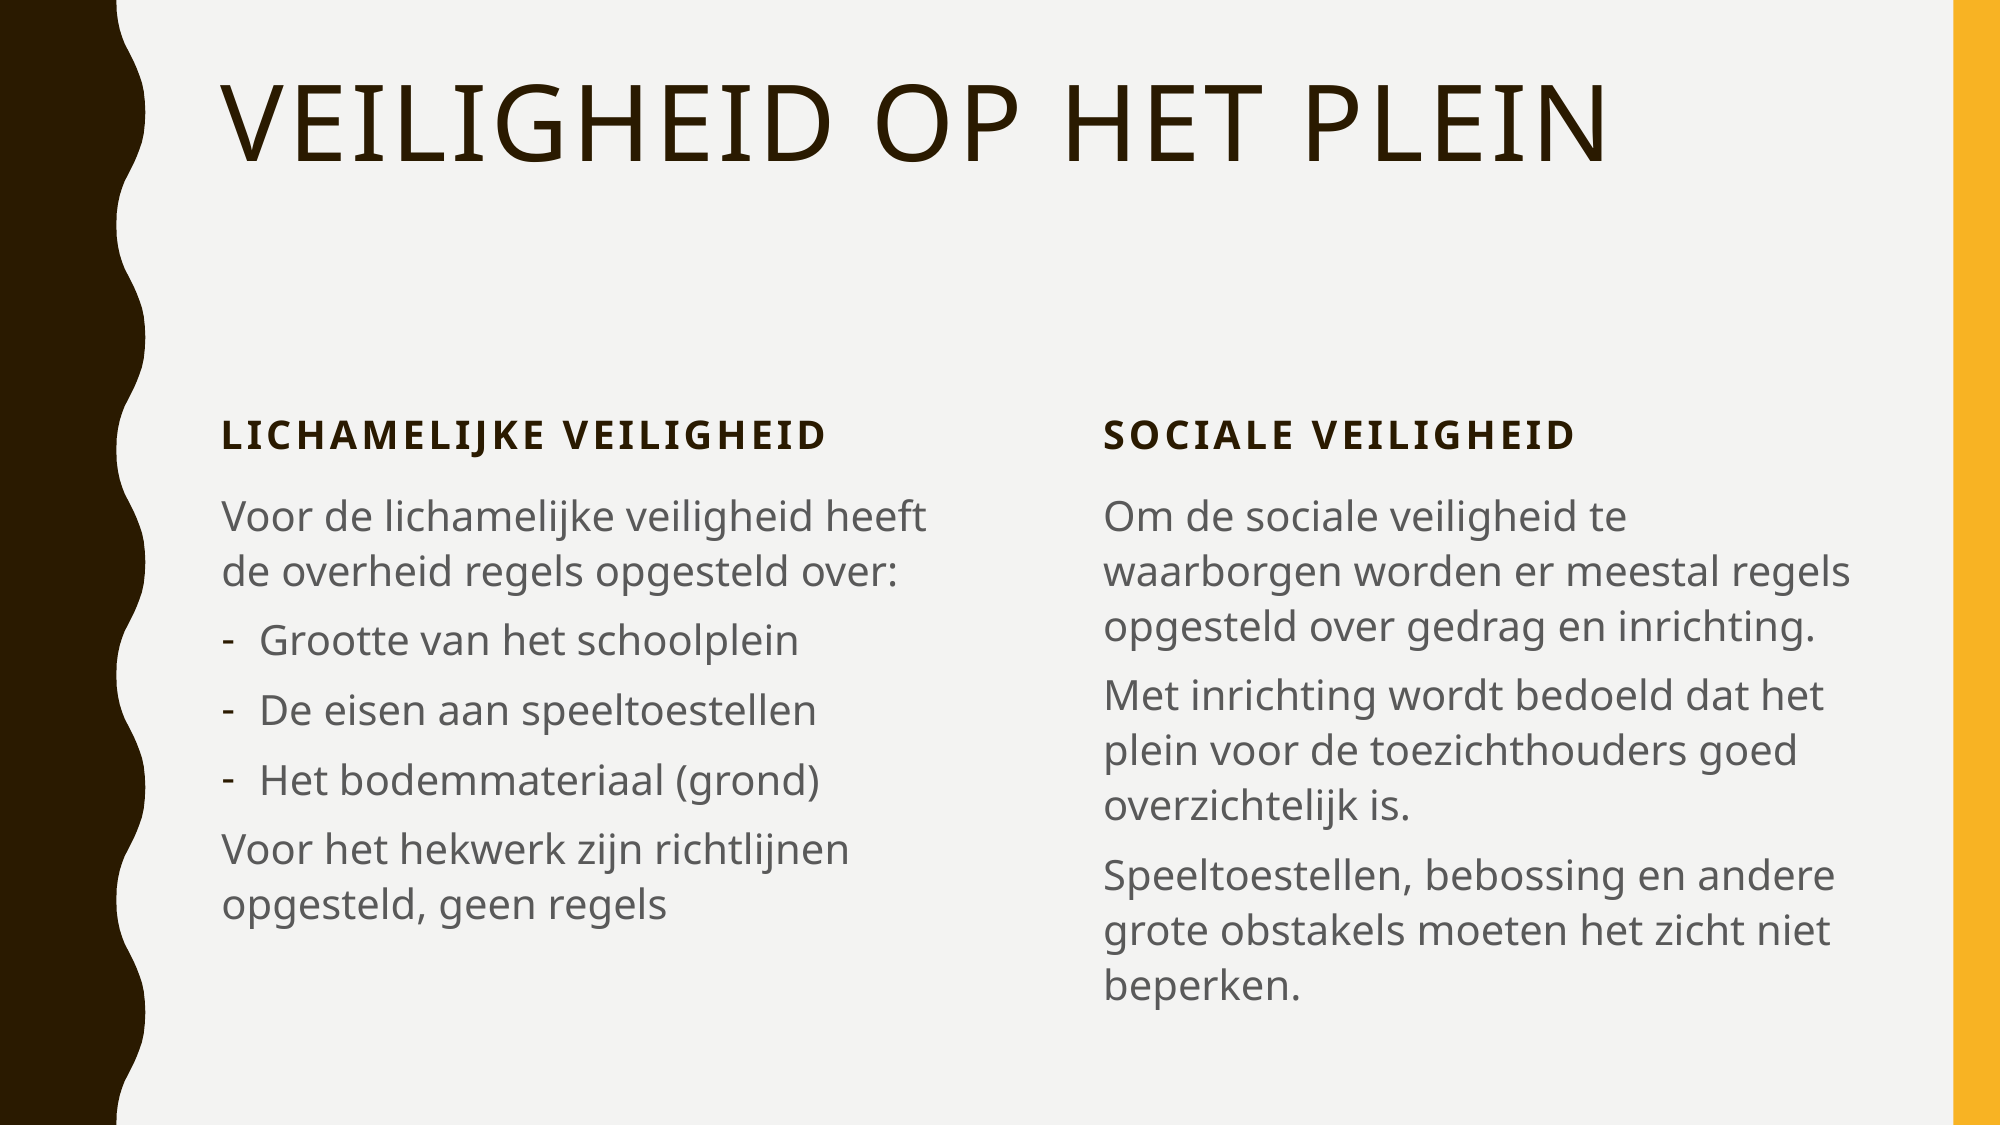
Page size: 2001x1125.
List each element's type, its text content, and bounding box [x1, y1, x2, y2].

list Voor de lichamelijke veiligheid heeft de overheid regels opgesteld over: Grootte van het schoolplein De eisen aan speeltoestellen Het bodemmateriaal (grond) Voor het hekwerk zijn richtlijnen opgesteld, geen regels [206, 477, 994, 969]
list Lichamelijke veiligheid [205, 360, 993, 465]
list Om de sociale veiligheid te waarborgen worden er meestal regels opgesteld over gedrag en inrichting. Met inrichting wordt bedoeld dat het plein voor de toezichthouders goed overzichtelijk is. Speeltoestellen, bebossing en andere grote obstakels moeten het zicht niet beperken. [1088, 477, 1876, 969]
title Veiligheid op het plein [205, 62, 1875, 308]
list Sociale veiligheid [1088, 360, 1876, 465]
